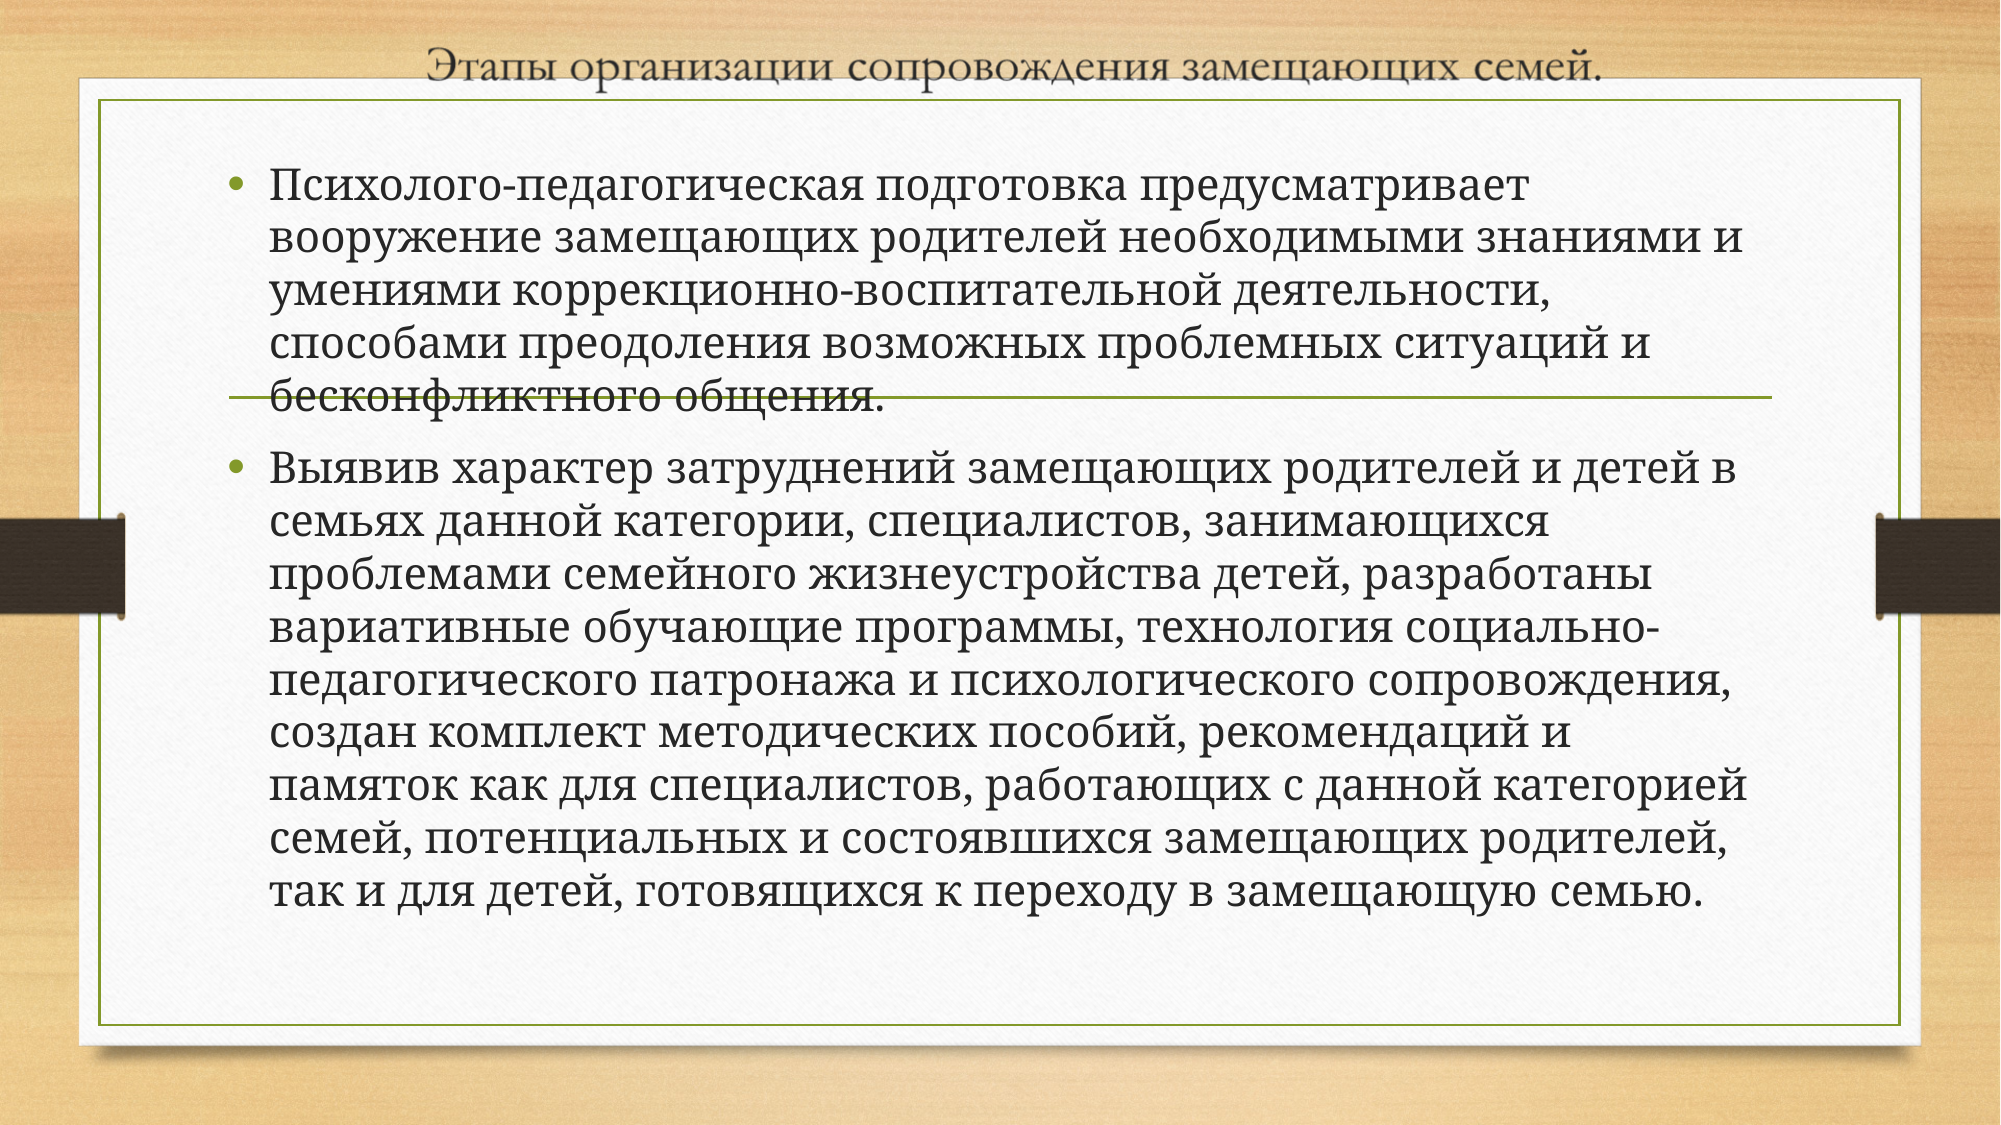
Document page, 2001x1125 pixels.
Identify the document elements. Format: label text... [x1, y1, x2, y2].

picture [0, 0, 2001, 1125]
list Психолого-педагогическая подготовка предусматривает вооружение замещающих родителей необходимыми знаниями и умениями коррекционно-воспитательной деятельности, способами преодоления возможных проблемных ситуаций и бесконфликтного общения. Выявив характер затруднений замещающих родителей и детей в семьях данной категории, специалистов, занимающихся проблемами семейного жизнеустройства детей, разработаны вариативные обучающие программы, технология социально-педагогического патронажа и психологического сопровождения, создан комплект методических пособий, рекомендаций и памяток как для специалистов, работающих с данной категорией семей, потенциальных и состоявшихся замещающих родителей, так и для детей, готовящихся к переходу в замещающую семью. [212, 148, 1788, 964]
